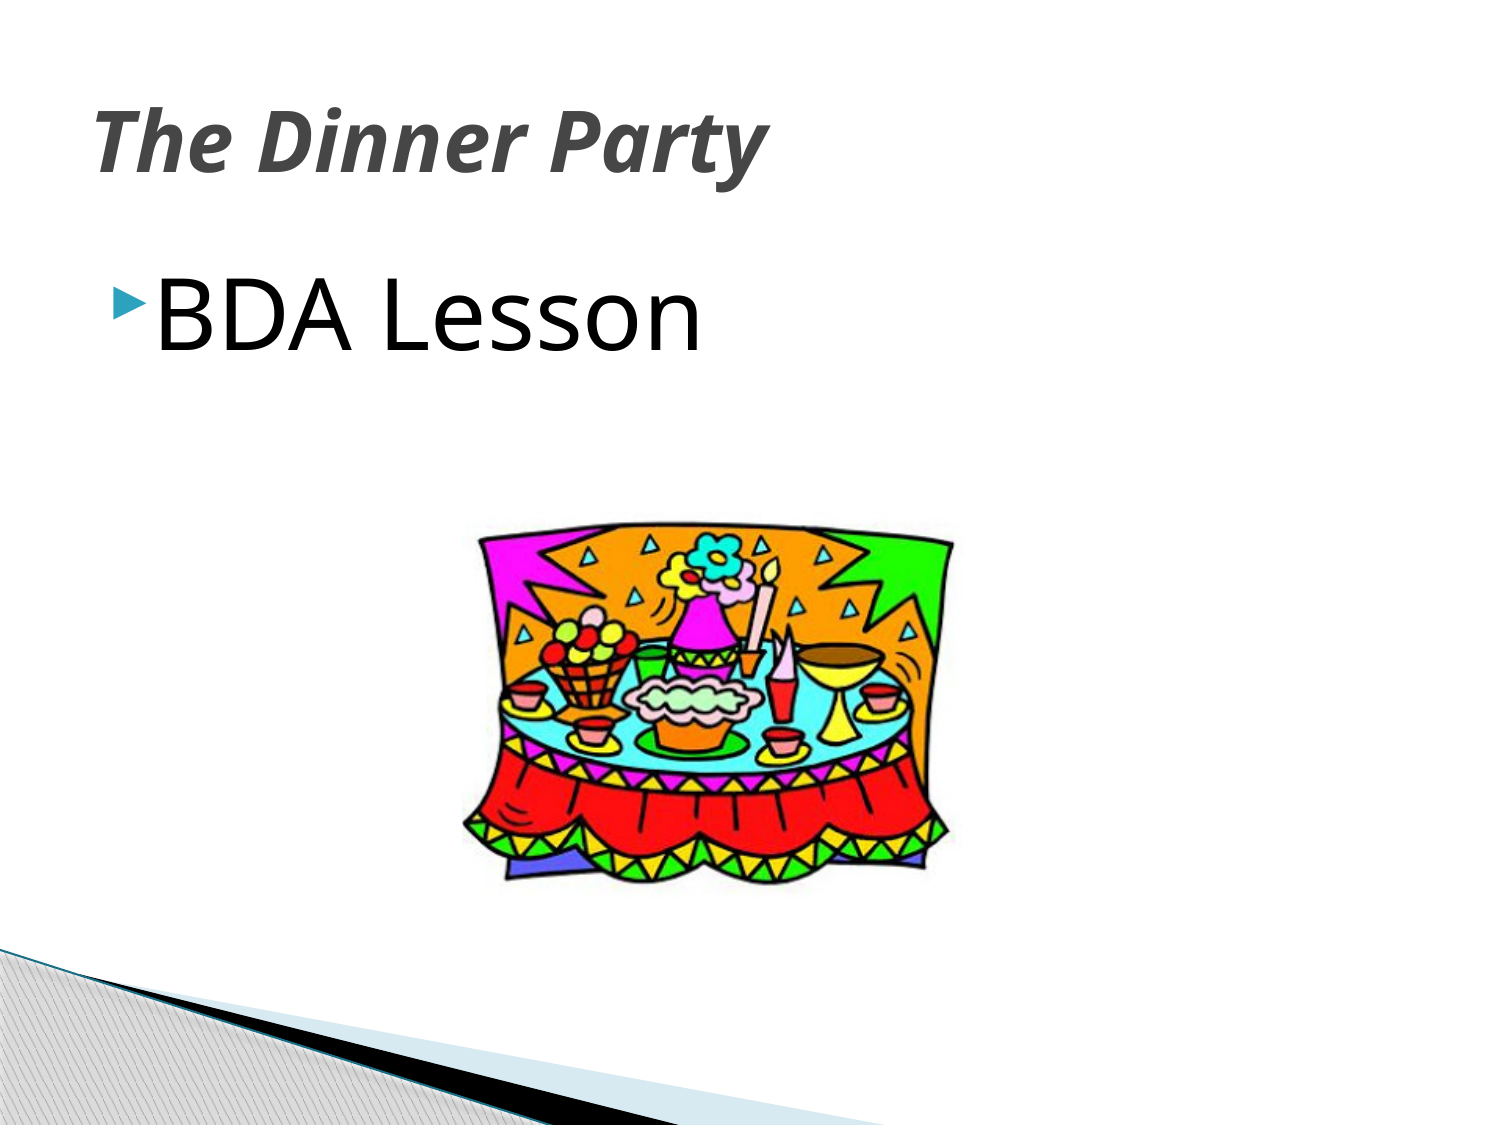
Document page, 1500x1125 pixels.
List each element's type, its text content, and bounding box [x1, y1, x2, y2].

list BDA Lesson [75, 243, 1425, 986]
picture [462, 449, 963, 951]
title The Dinner Party [75, 45, 1425, 233]
